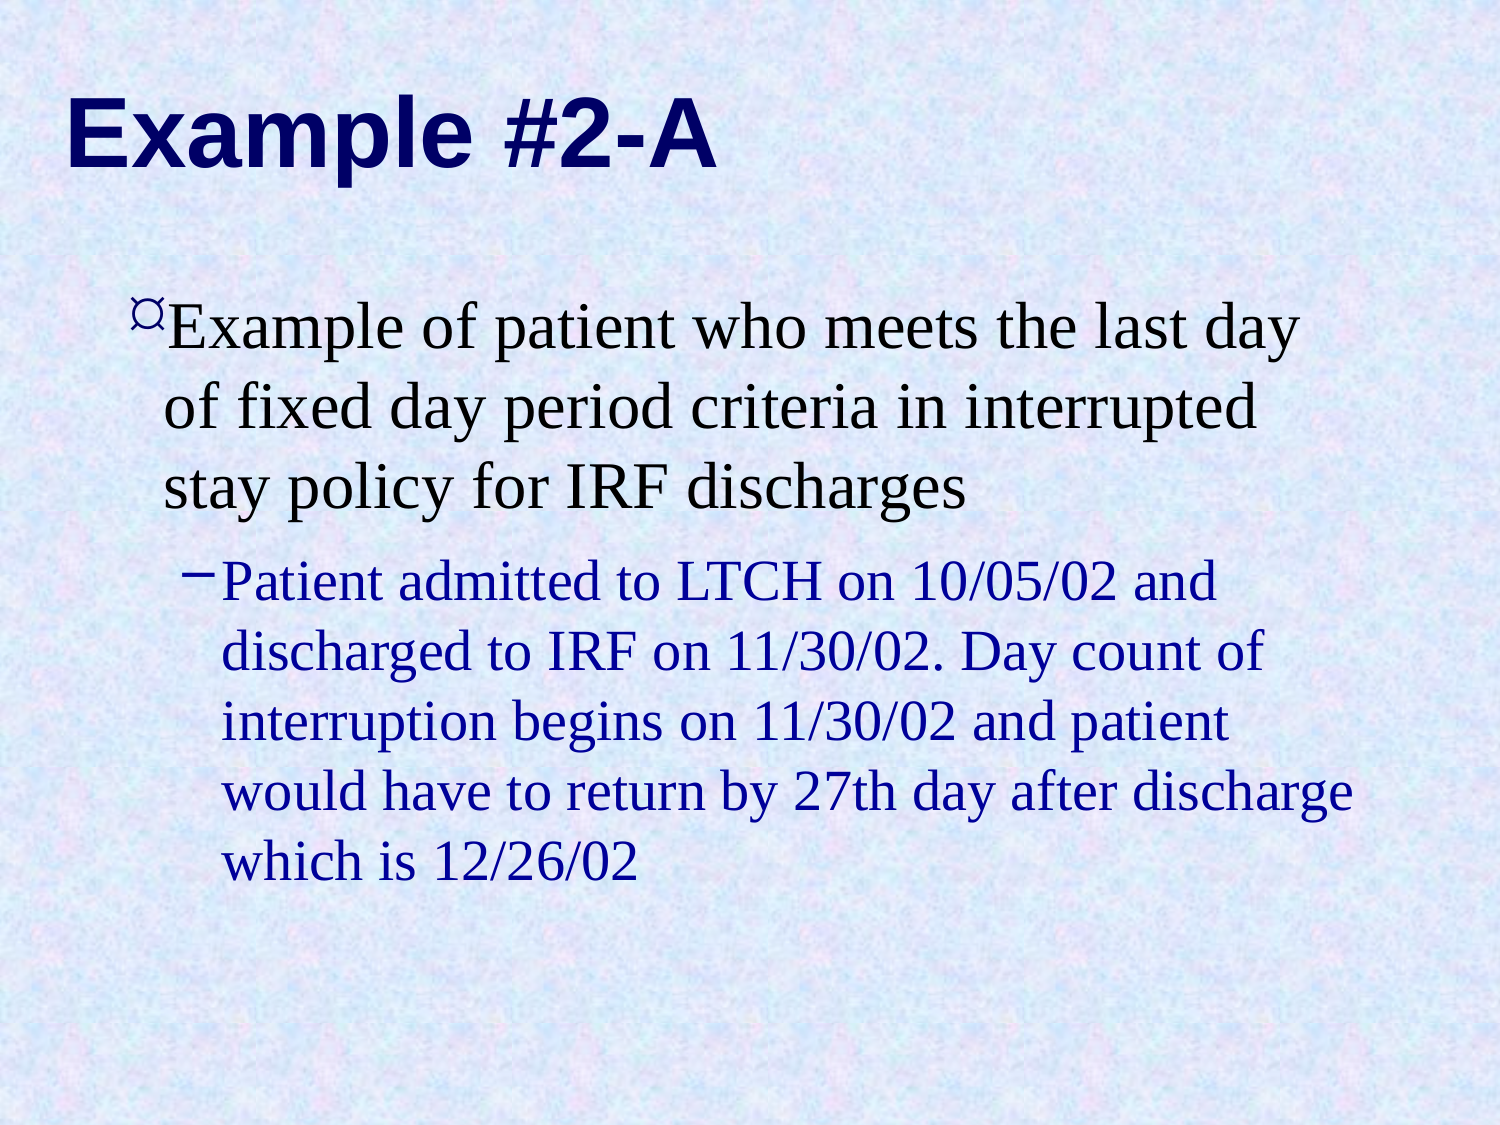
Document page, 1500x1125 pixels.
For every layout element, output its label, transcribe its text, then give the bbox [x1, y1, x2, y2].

title Example #2-A [50, 37, 1450, 238]
list Example of patient who meets the last day of fixed day period criteria in interrupted stay policy for IRF discharges Patient admitted to LTCH on 10/05/02 and discharged to IRF on 11/30/02. Day count of interruption begins on 11/30/02 and patient would have to return by 27th day after discharge which is 12/26/02 [112, 275, 1375, 1050]
